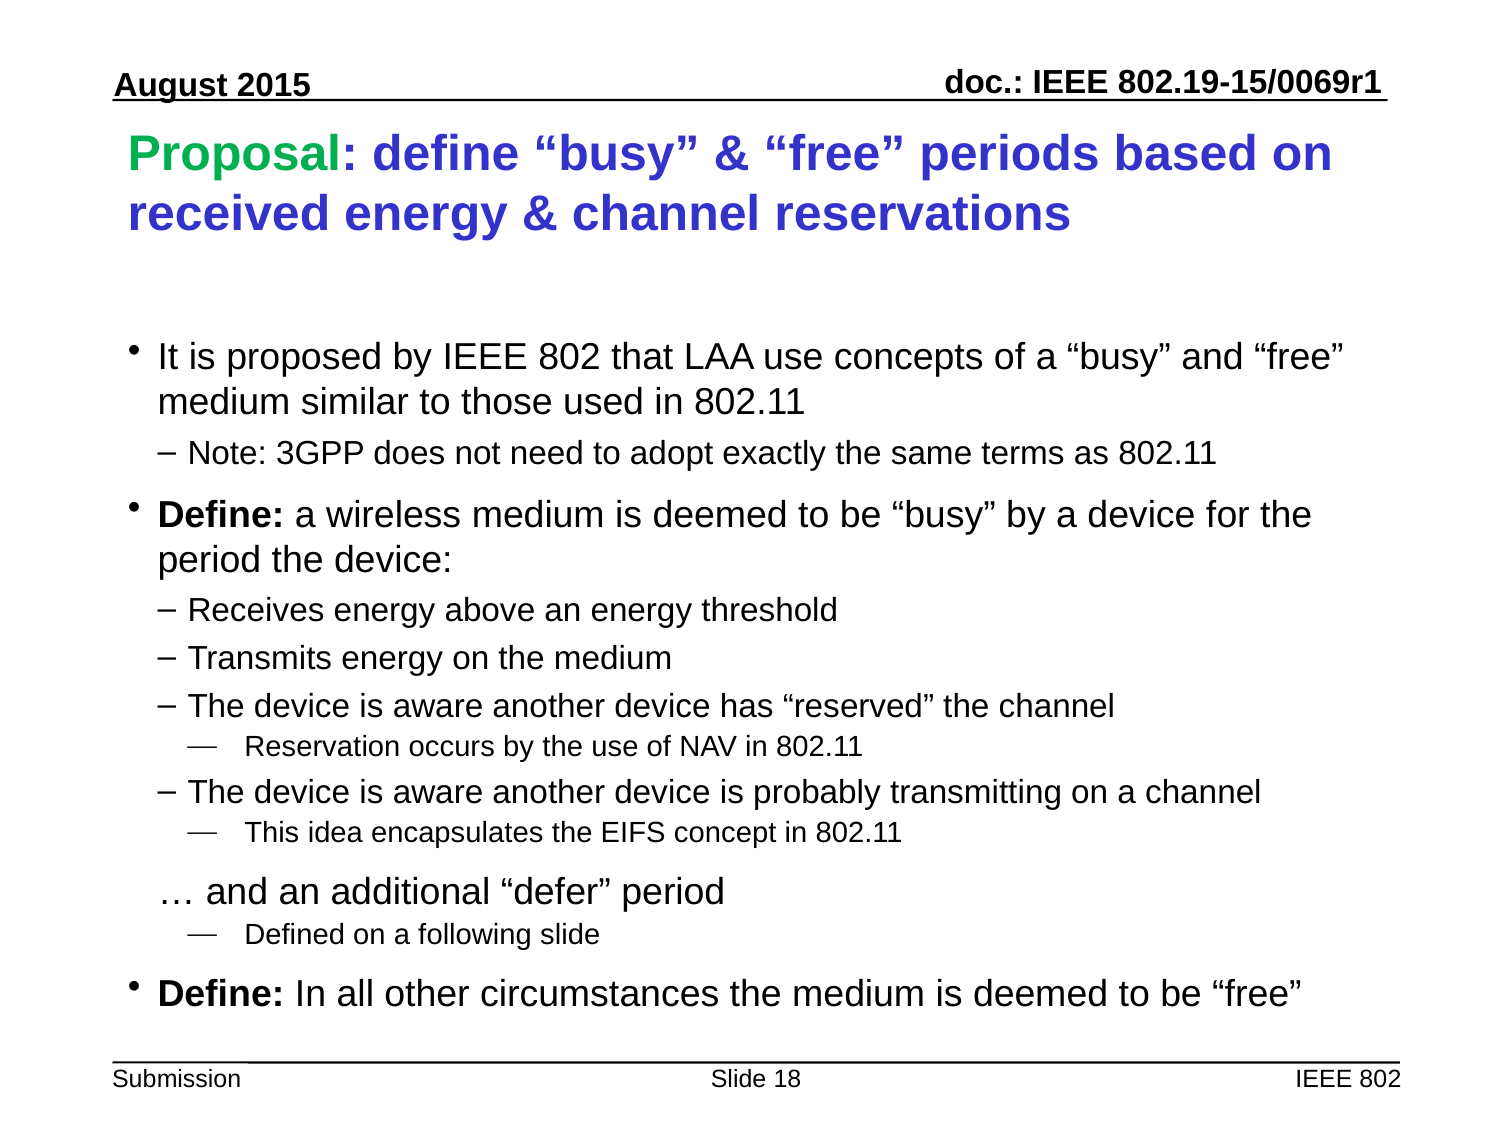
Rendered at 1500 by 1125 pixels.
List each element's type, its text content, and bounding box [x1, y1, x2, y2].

footer IEEE 802 [1294, 1061, 1402, 1093]
title Proposal: define “busy” & “free” periods based on received energy & channel reservations [112, 112, 1500, 288]
list It is proposed by IEEE 802 that LAA use concepts of a “busy” and “free” medium similar to those used in 802.11 Note: 3GPP does not need to adopt exactly the same terms as 802.11 Define: a wireless medium is deemed to be “busy” by a device for the period the device: Receives energy above an energy threshold Transmits energy on the medium The device is aware another device has “reserved” the channel Reservation occurs by the use of NAV in 802.11 The device is aware another device is probably transmitting on a channel This idea encapsulates the EIFS concept in 802.11 … and an additional “defer” period Defined on a following slide Define: In all other circumstances the medium is deemed to be “free” [112, 324, 1388, 1000]
slide_number Slide 18 [709, 1061, 803, 1093]
